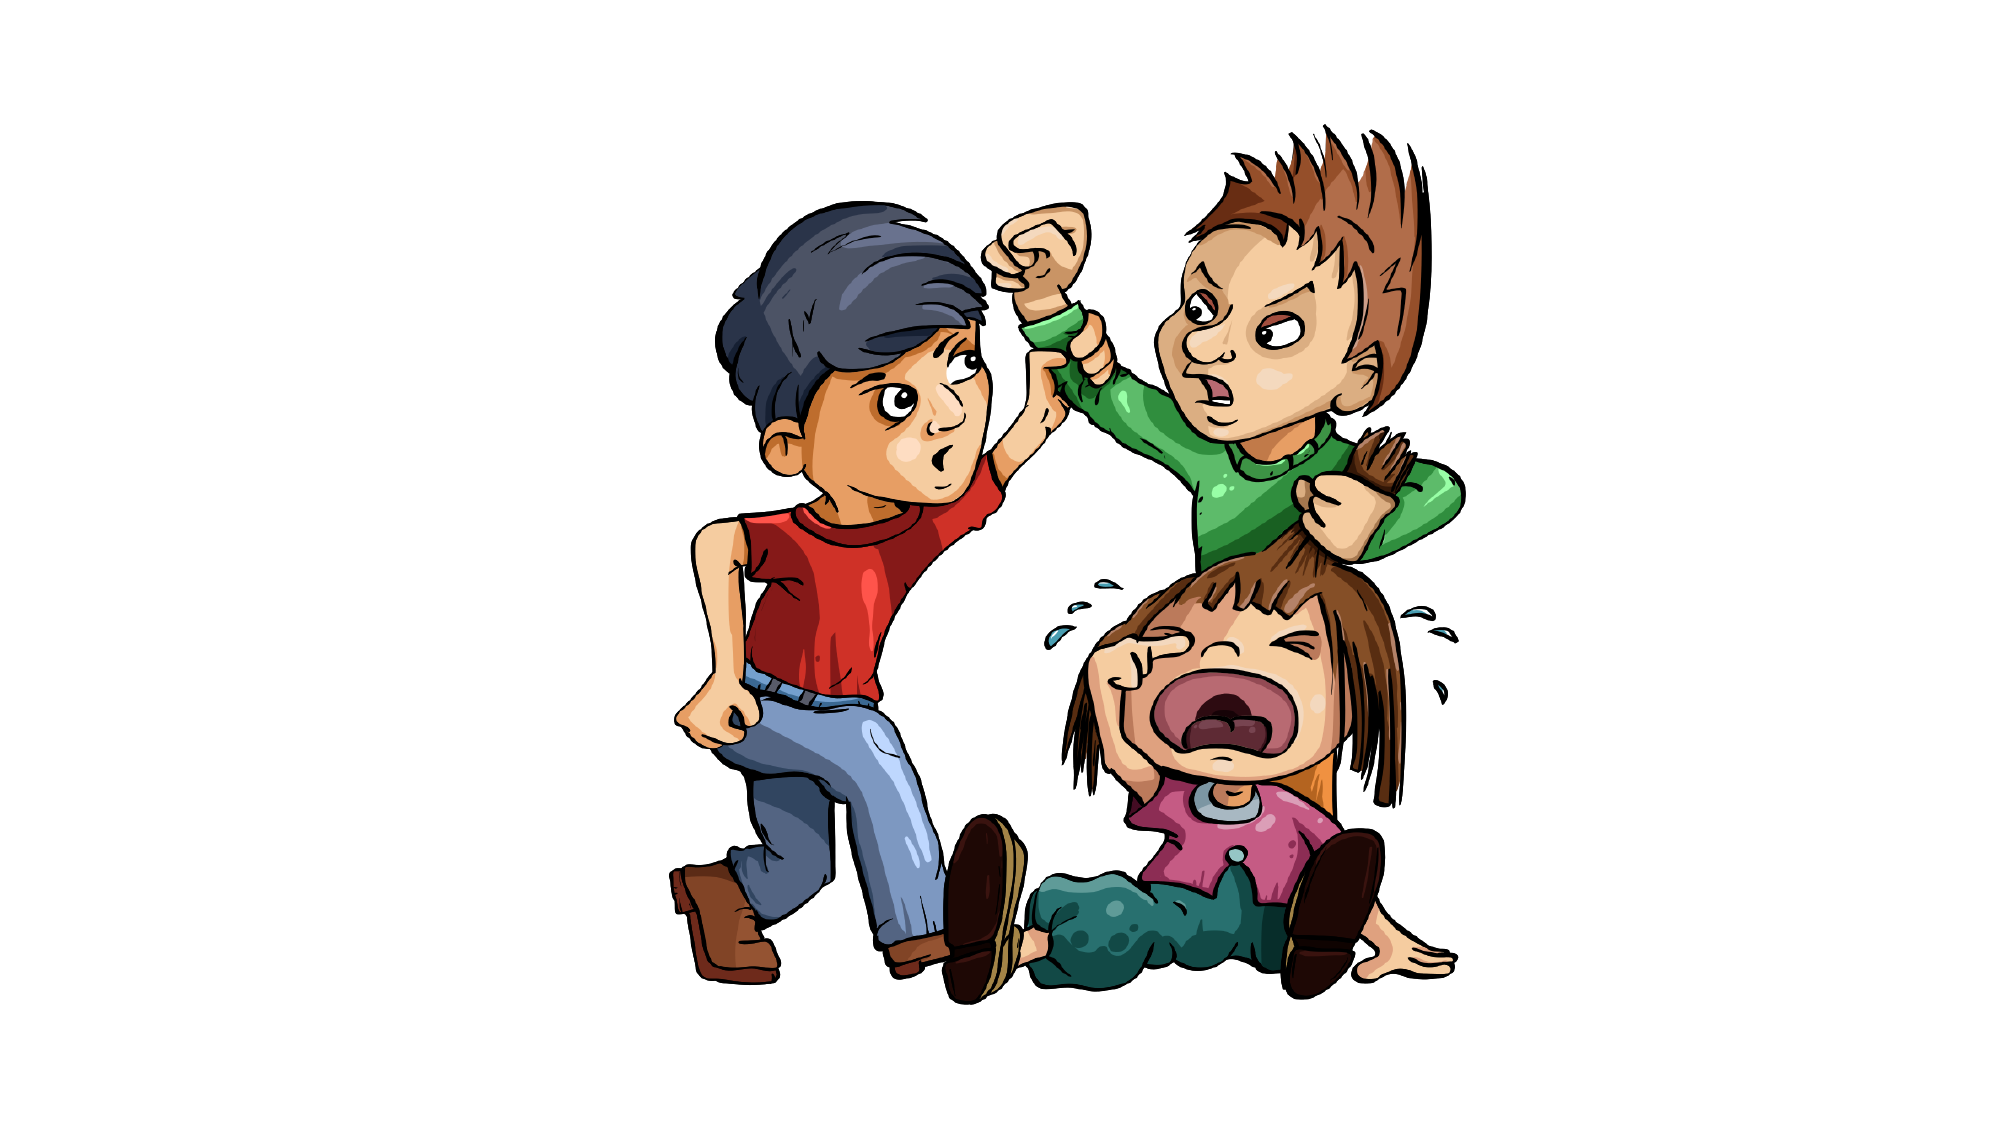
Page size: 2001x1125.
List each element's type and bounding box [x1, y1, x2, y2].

picture [572, 53, 1584, 1064]
